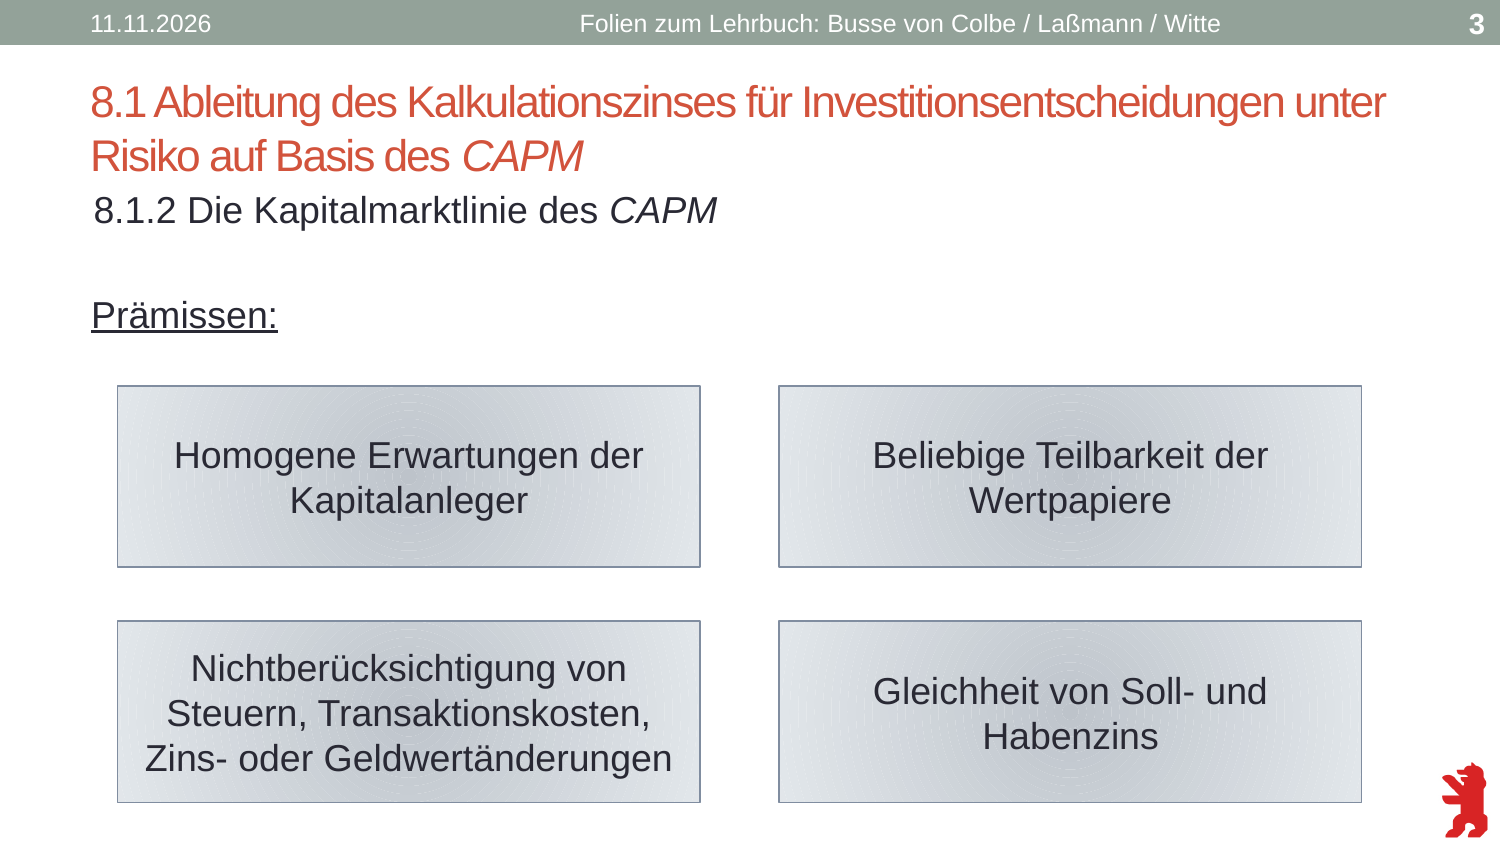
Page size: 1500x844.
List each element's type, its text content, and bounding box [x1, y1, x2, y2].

title 8.1 Ableitung des Kalkulationszinses für Investitionsentscheidungen unter Risiko auf Basis des CAPM [75, 65, 1425, 188]
text_box Prämissen: [76, 283, 294, 344]
text_box Nichtberücksichtigung von Steuern, Transaktionskosten, Zins- oder Geldwertänderungen [117, 620, 701, 803]
text_box Beliebige Teilbarkeit der Wertpapiere [778, 385, 1362, 568]
text_box Gleichheit von Soll- und Habenzins [778, 620, 1362, 803]
picture [1434, 760, 1500, 844]
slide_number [75, 2, 550, 43]
text_box 8.1.2 Die Kapitalmarktlinie des CAPM [78, 178, 733, 239]
slide_number 3 [1325, 2, 1500, 43]
footer Folien zum Lehrbuch: Busse von Colbe / Laßmann / Witte [562, 2, 1238, 43]
text_box Homogene Erwartungen der Kapitalanleger [117, 385, 701, 568]
